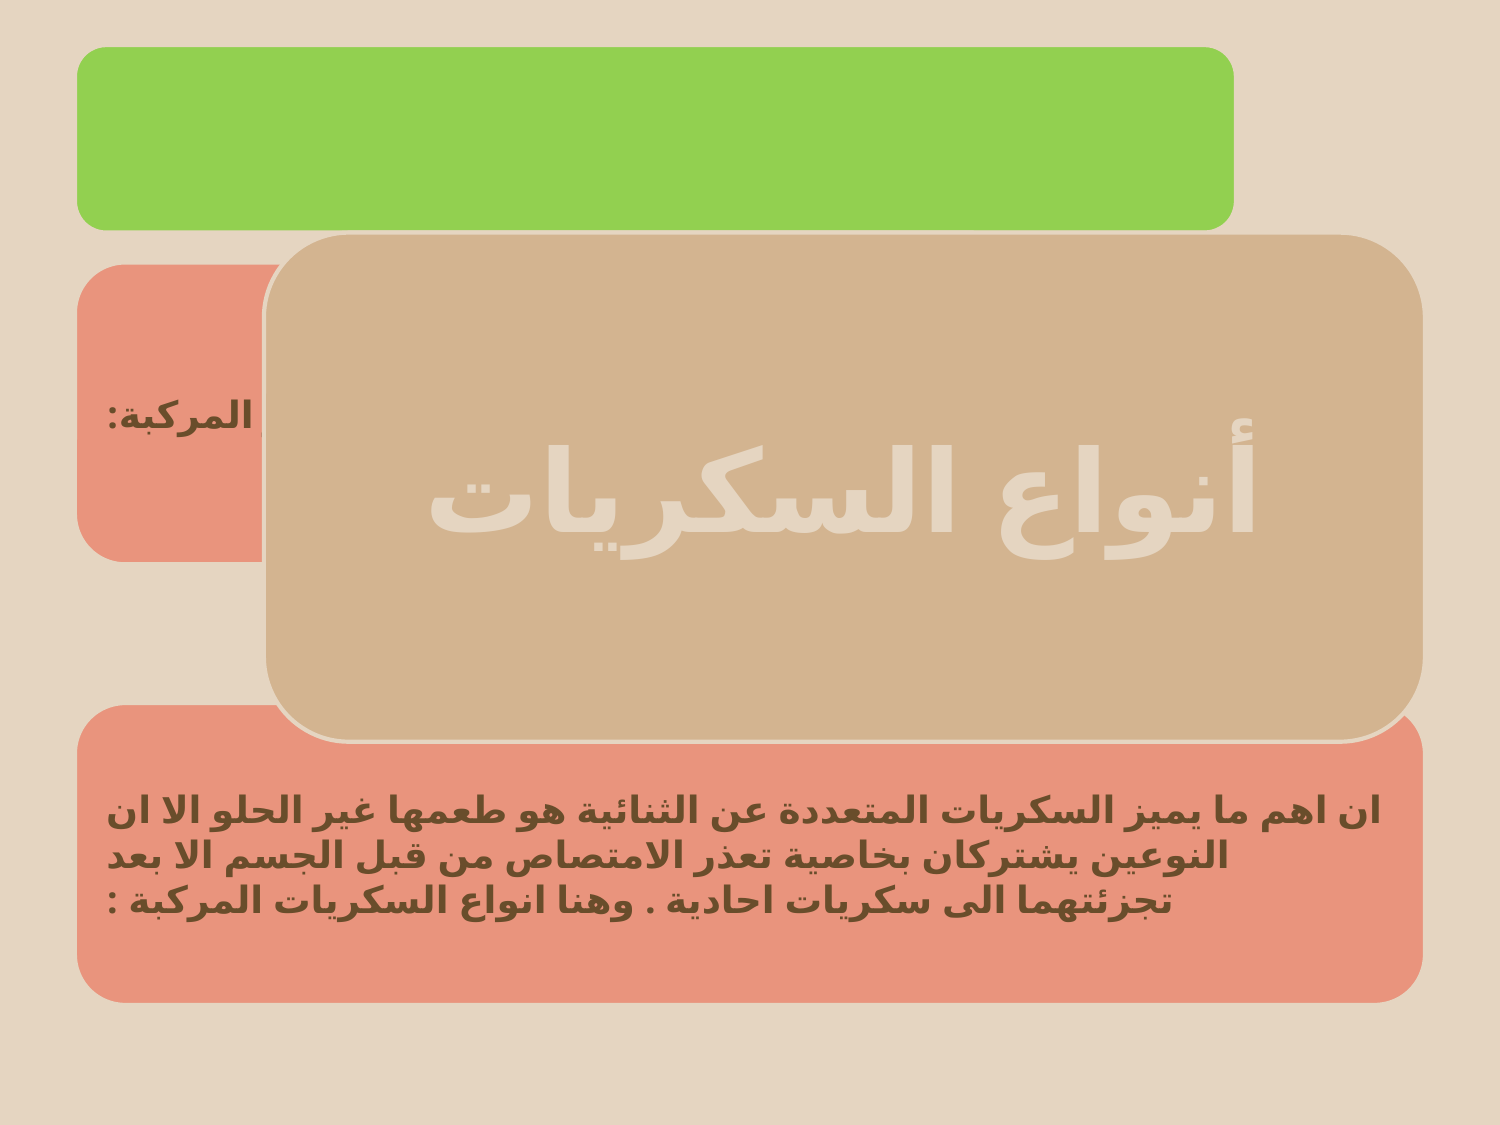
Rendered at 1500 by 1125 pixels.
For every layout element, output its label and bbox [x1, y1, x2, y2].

text_box [74, 44, 1426, 233]
list [74, 262, 1426, 1006]
